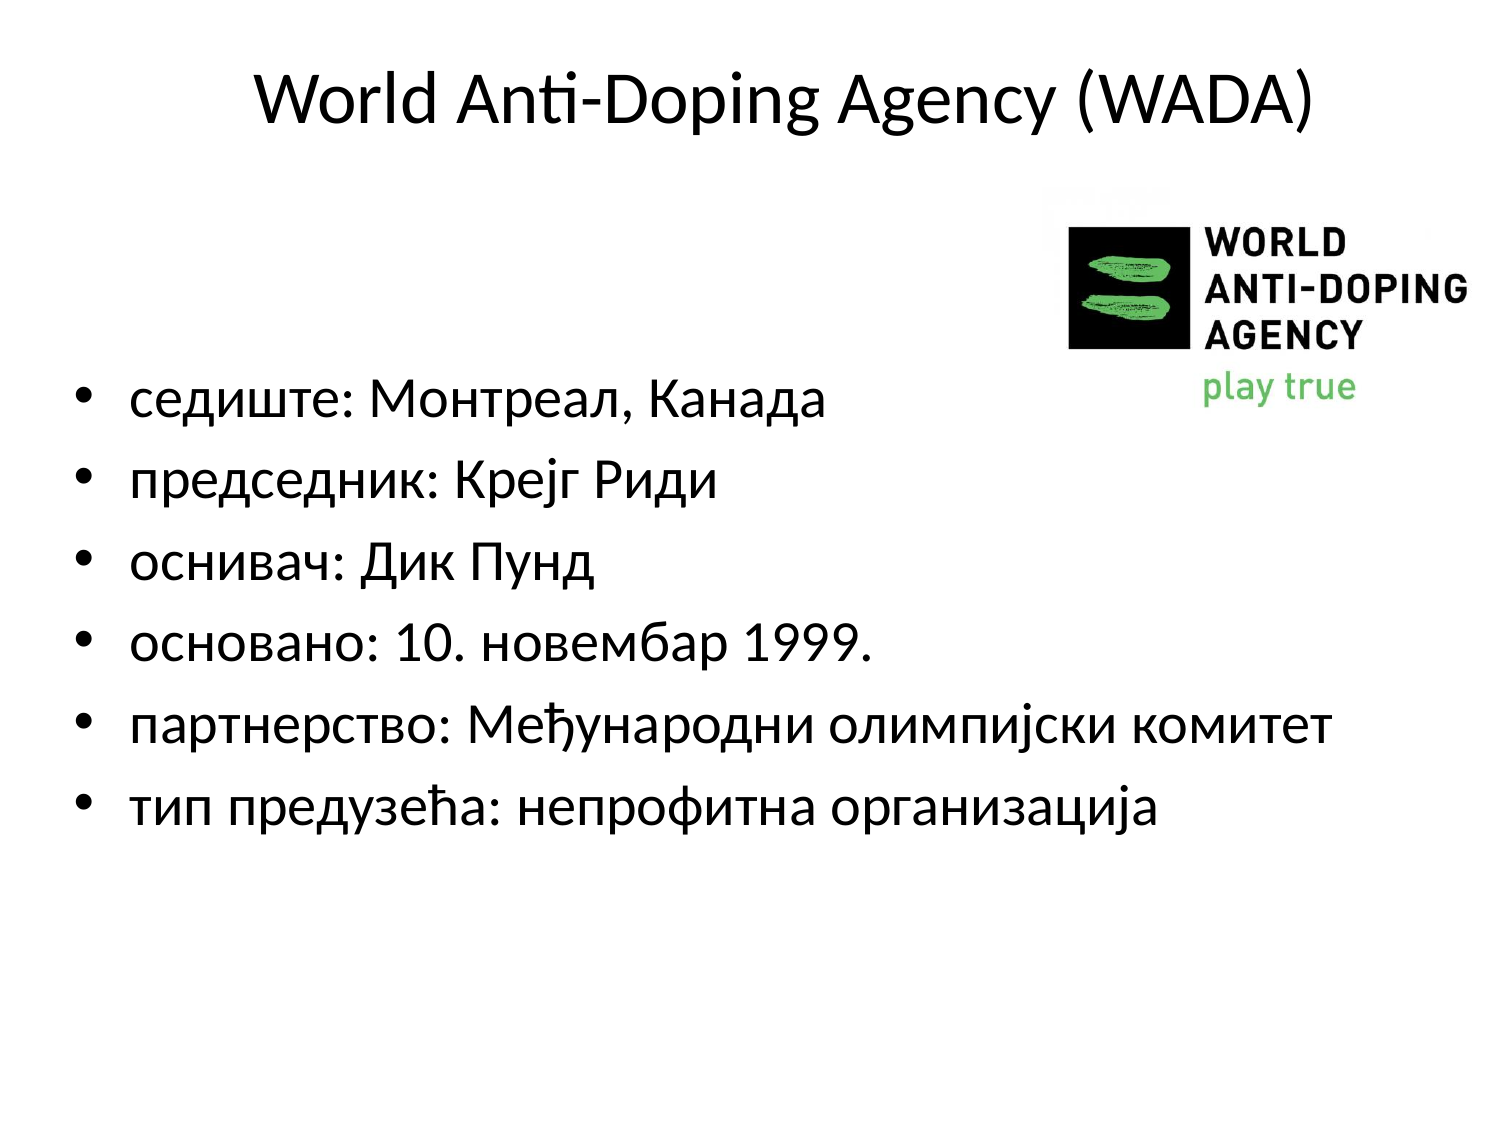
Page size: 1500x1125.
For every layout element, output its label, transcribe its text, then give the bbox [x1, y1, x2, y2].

title World Anti-Doping Agency (WADA) [210, 0, 1360, 188]
list седиште: Монтреал, Канада председник: Крејг Риди оснивач: Дик Пунд основано: 10. новембар 1999. партнерство: Међународни олимпијски комитет тип предузећа: непрофитна организација [58, 351, 1409, 1094]
picture [1042, 187, 1487, 431]
